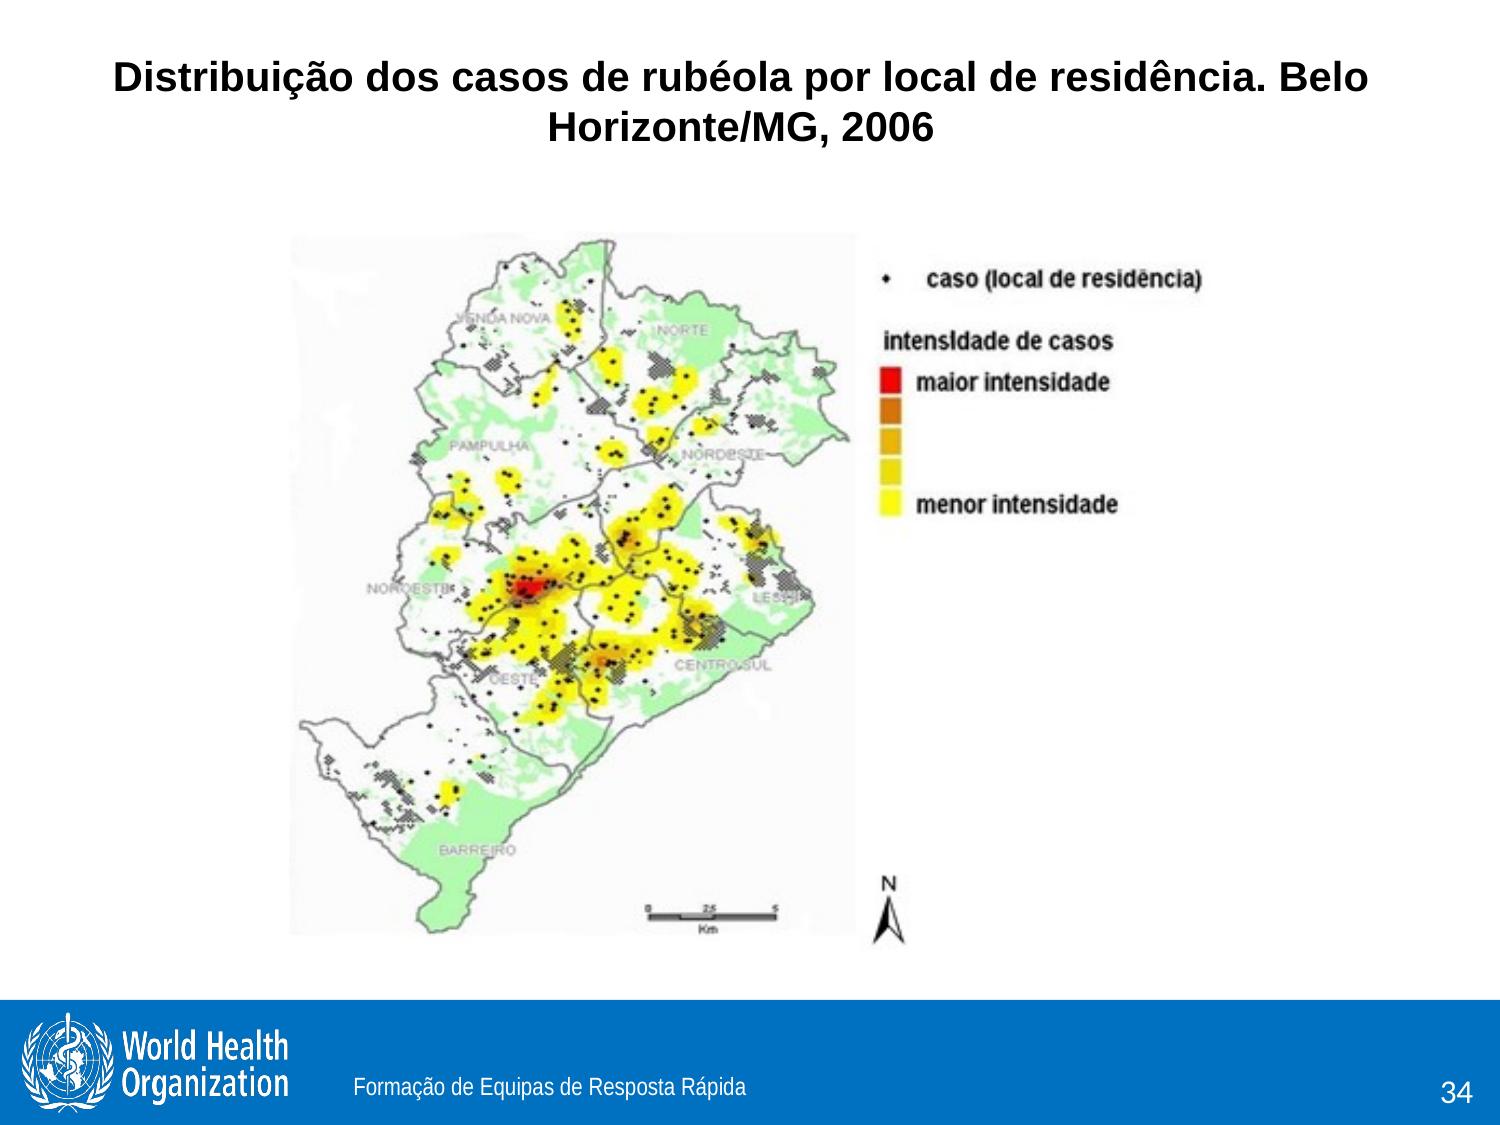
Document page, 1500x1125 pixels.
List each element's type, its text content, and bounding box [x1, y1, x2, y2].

picture [288, 231, 1211, 953]
text_box Distribuição dos casos de rubéola por local de residência. Belo Horizonte/MG, 2006 [29, 42, 1453, 158]
picture [21, 1012, 288, 1113]
